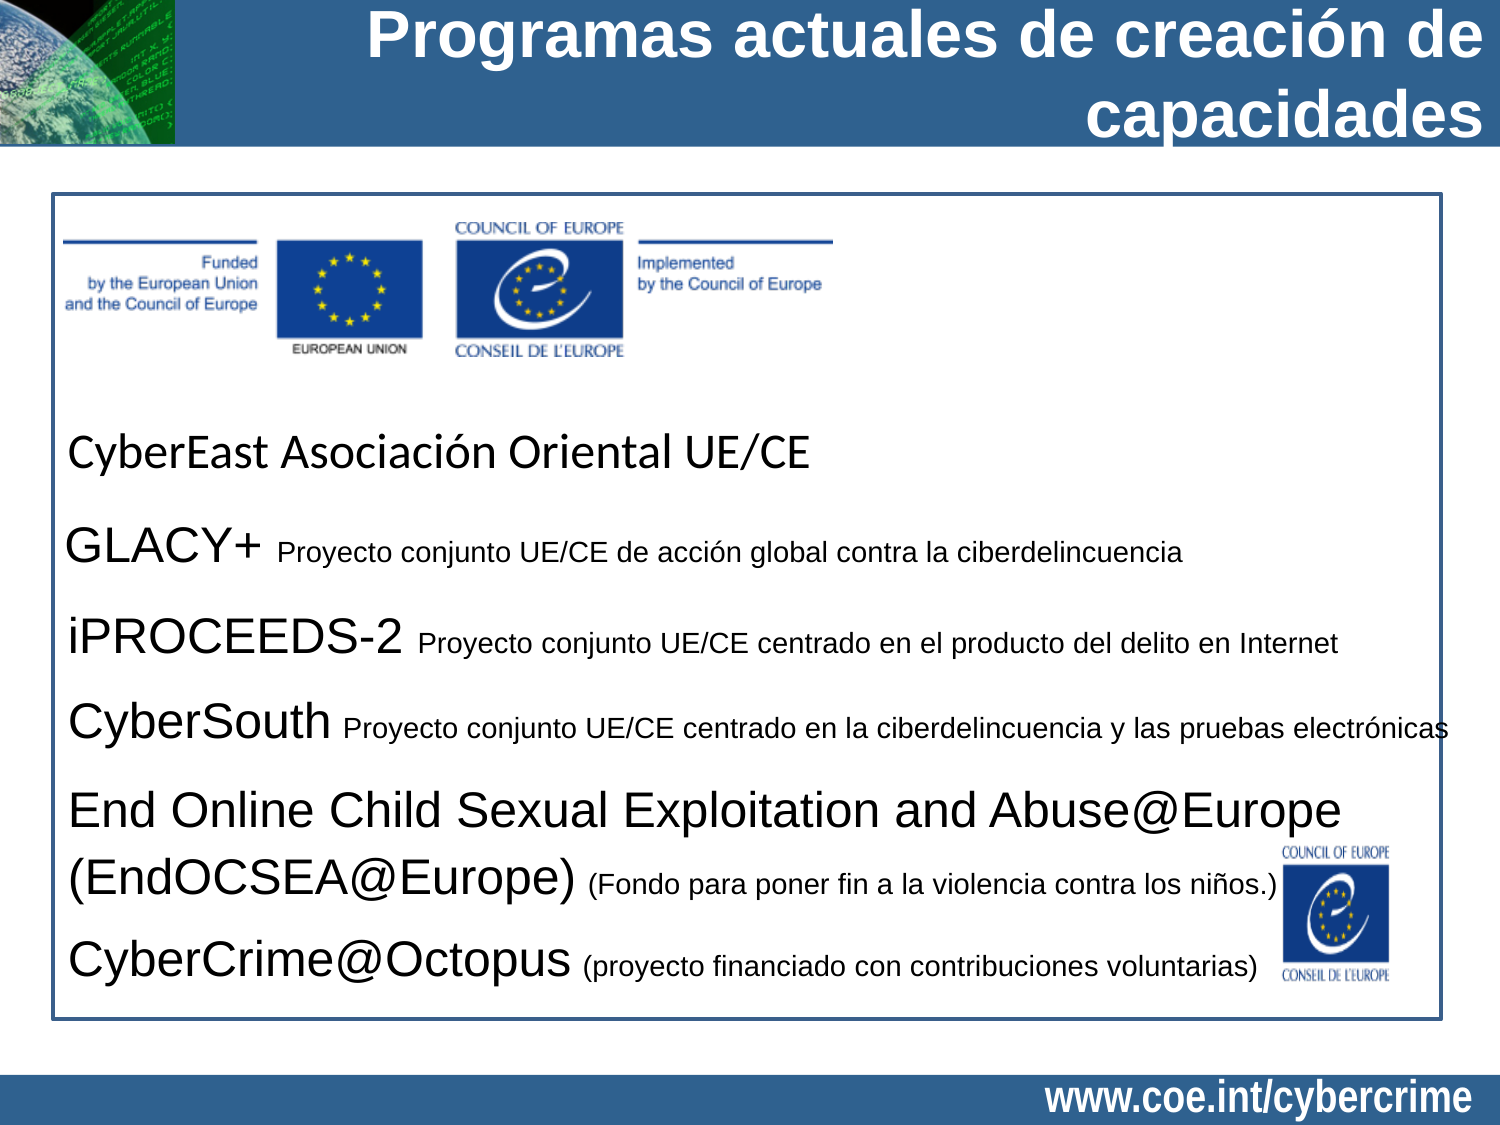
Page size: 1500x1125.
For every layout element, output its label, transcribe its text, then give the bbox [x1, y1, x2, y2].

text_box CyberSouth Proyecto conjunto UE/CE centrado en la ciberdelincuencia y las pruebas electrónicas [53, 668, 1500, 767]
text_box Programas actuales de creación de capacidades [177, 0, 1500, 149]
text_box CyberEast Asociación Oriental UE/CE [53, 397, 1331, 496]
text_box [51, 192, 1443, 583]
text_box www.coe.int/cybercrime [1030, 1059, 1500, 1125]
picture [63, 222, 833, 357]
text_box End Online Child Sexual Exploitation and Abuse@Europe (EndOCSEA@Europe) (Fondo para poner fin a la violencia contra los niños.) [53, 753, 1375, 923]
text_box CyberCrime@Octopus (proyecto financiado con contribuciones voluntarias) [53, 923, 1270, 1005]
text_box [0, 1073, 1030, 1125]
text_box iPROCEEDS-2 Proyecto conjunto UE/CE centrado en el producto del delito en Internet [53, 583, 1445, 668]
text_box GLACY+ Proyecto conjunto UE/CE de acción global contra la ciberdelincuencia [49, 492, 1342, 591]
picture [0, 0, 175, 144]
picture [1269, 829, 1402, 998]
text_box [51, 591, 1443, 1021]
